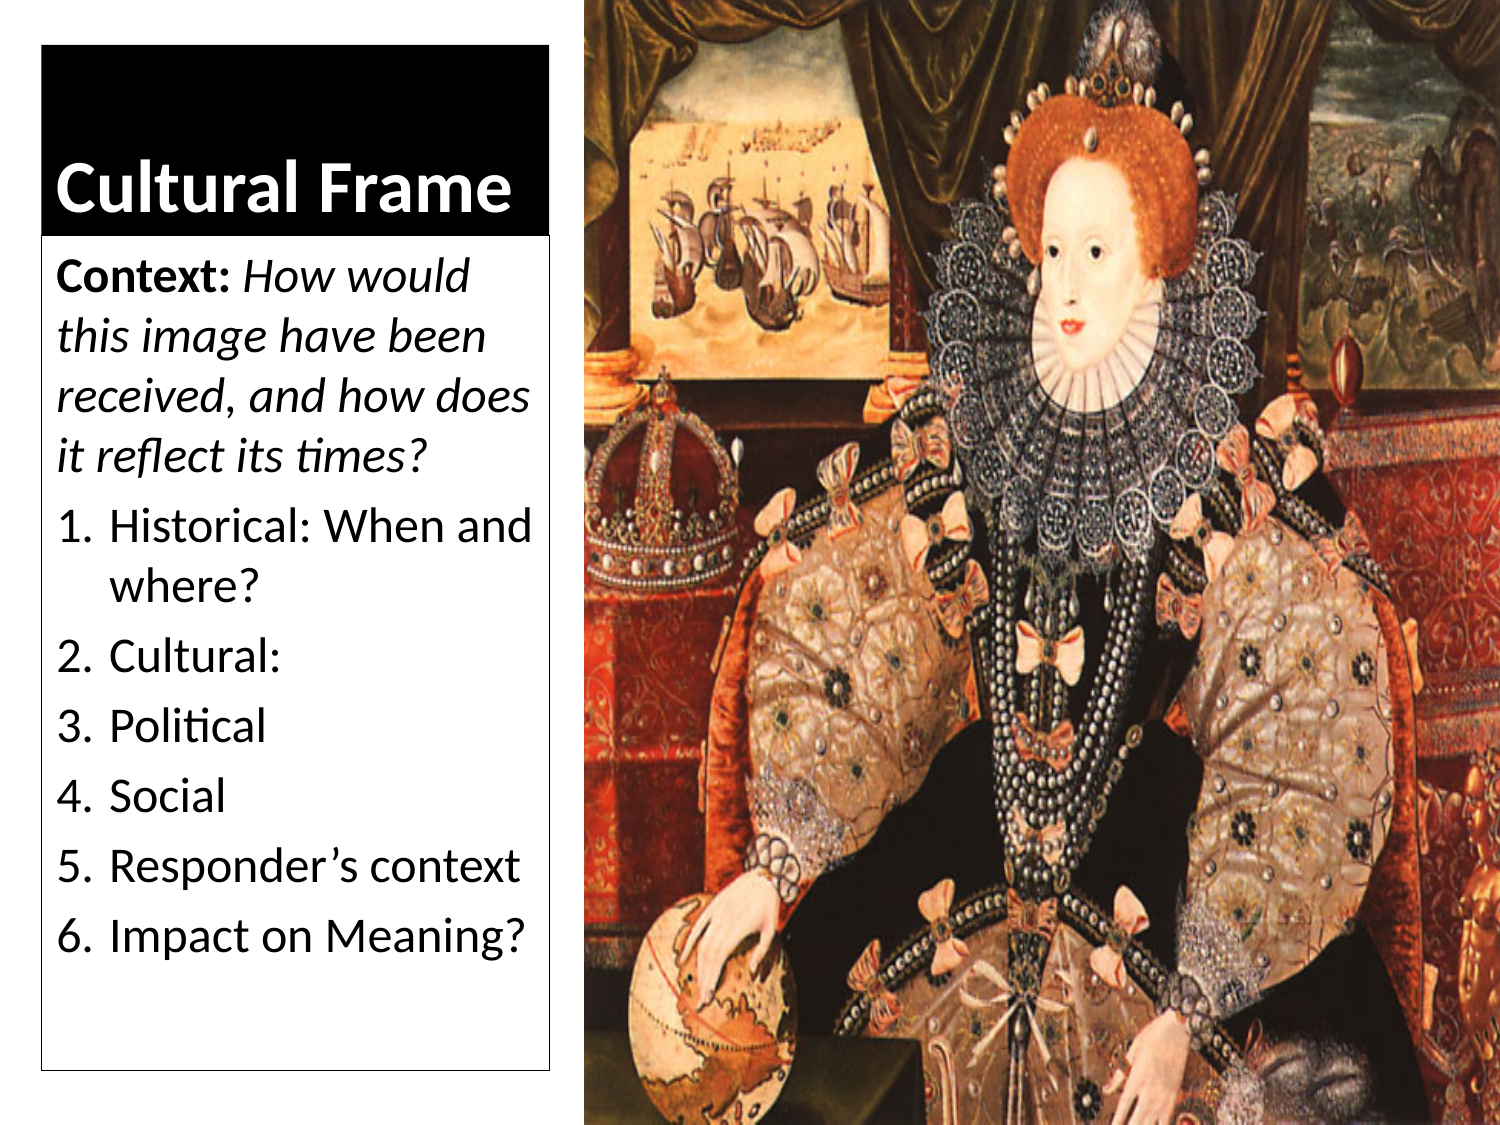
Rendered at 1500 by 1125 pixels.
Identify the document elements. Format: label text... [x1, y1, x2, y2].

list Context: How would this image have been received, and how does it reflect its times? Historical: When and where? Cultural: Political Social Responder’s context Impact on Meaning? [41, 235, 550, 1071]
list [584, 0, 1500, 1125]
title Cultural Frame [41, 44, 550, 235]
